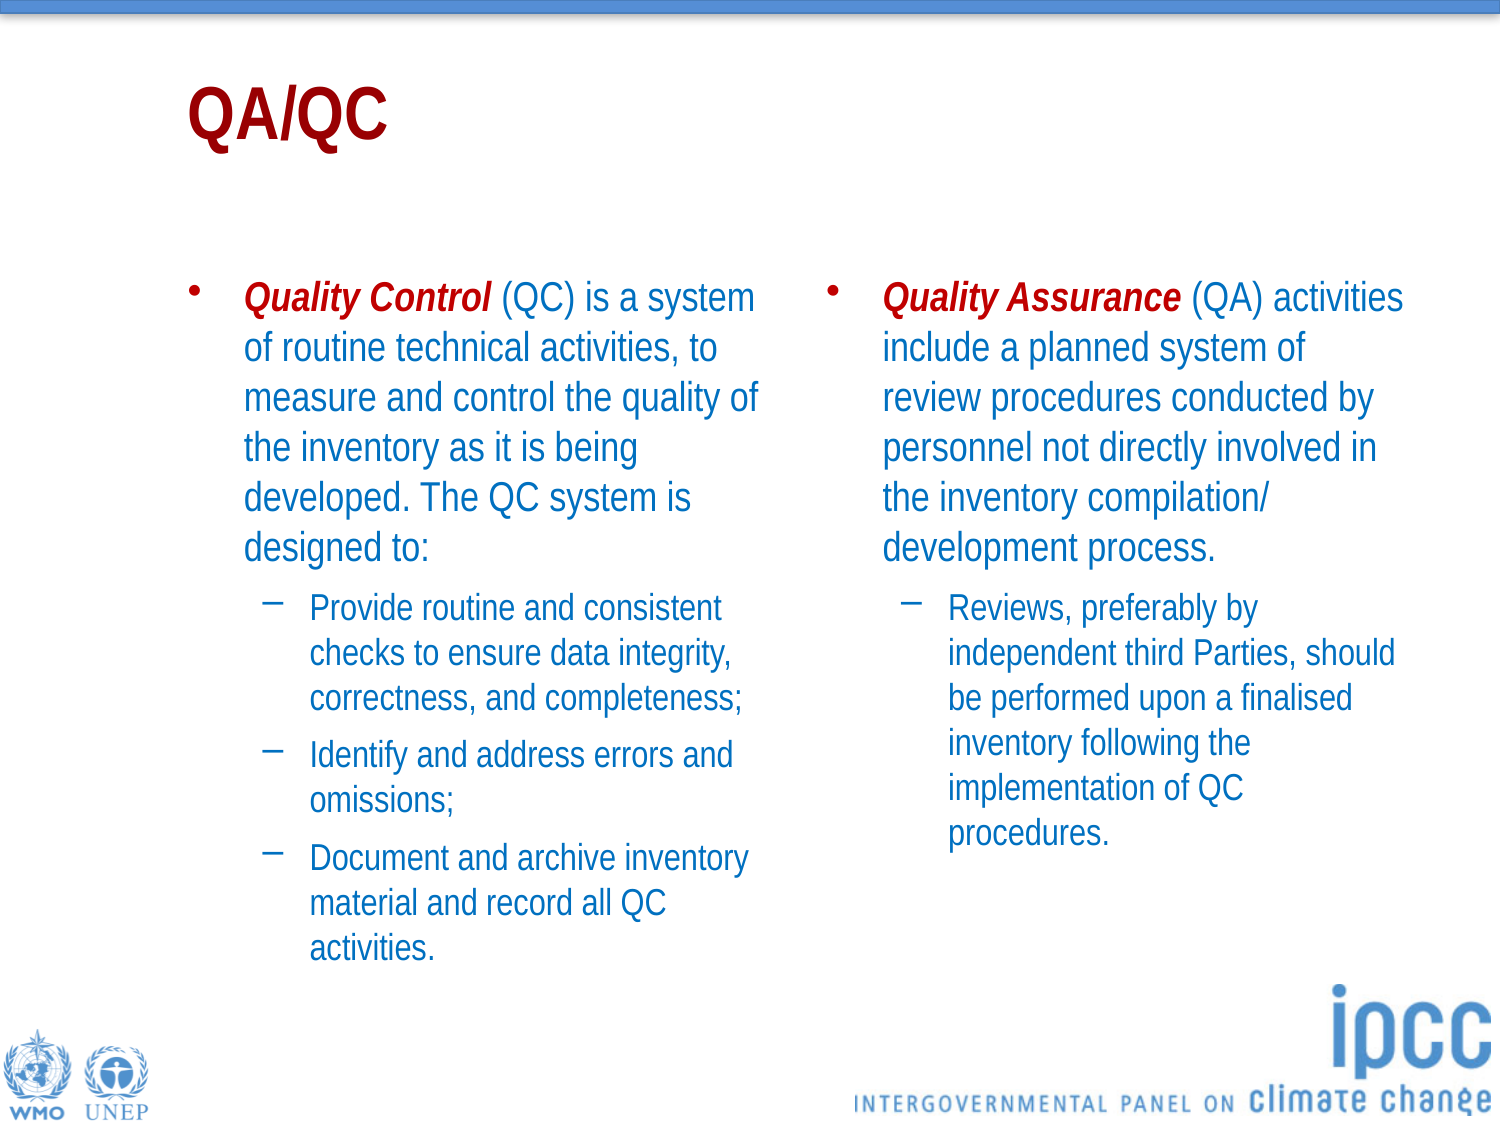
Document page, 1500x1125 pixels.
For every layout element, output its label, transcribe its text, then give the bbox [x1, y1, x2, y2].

list Quality Assurance (QA) activities include a planned system of review procedures conducted by personnel not directly involved in the inventory compilation/ development process. Reviews, preferably by independent third Parties, should be performed upon a finalised inventory following the implementation of QC procedures. [810, 262, 1426, 1006]
picture [0, 1027, 153, 1125]
title QA/QC [172, 26, 1473, 193]
list Quality Control (QC) is a system of routine technical activities, to measure and control the quality of the inventory as it is being developed. The QC system is designed to: Provide routine and consistent checks to ensure data integrity, correctness, and completeness; Identify and address errors and omissions; Document and archive inventory material and record all QC activities. [172, 262, 787, 1006]
picture [855, 984, 1491, 1116]
